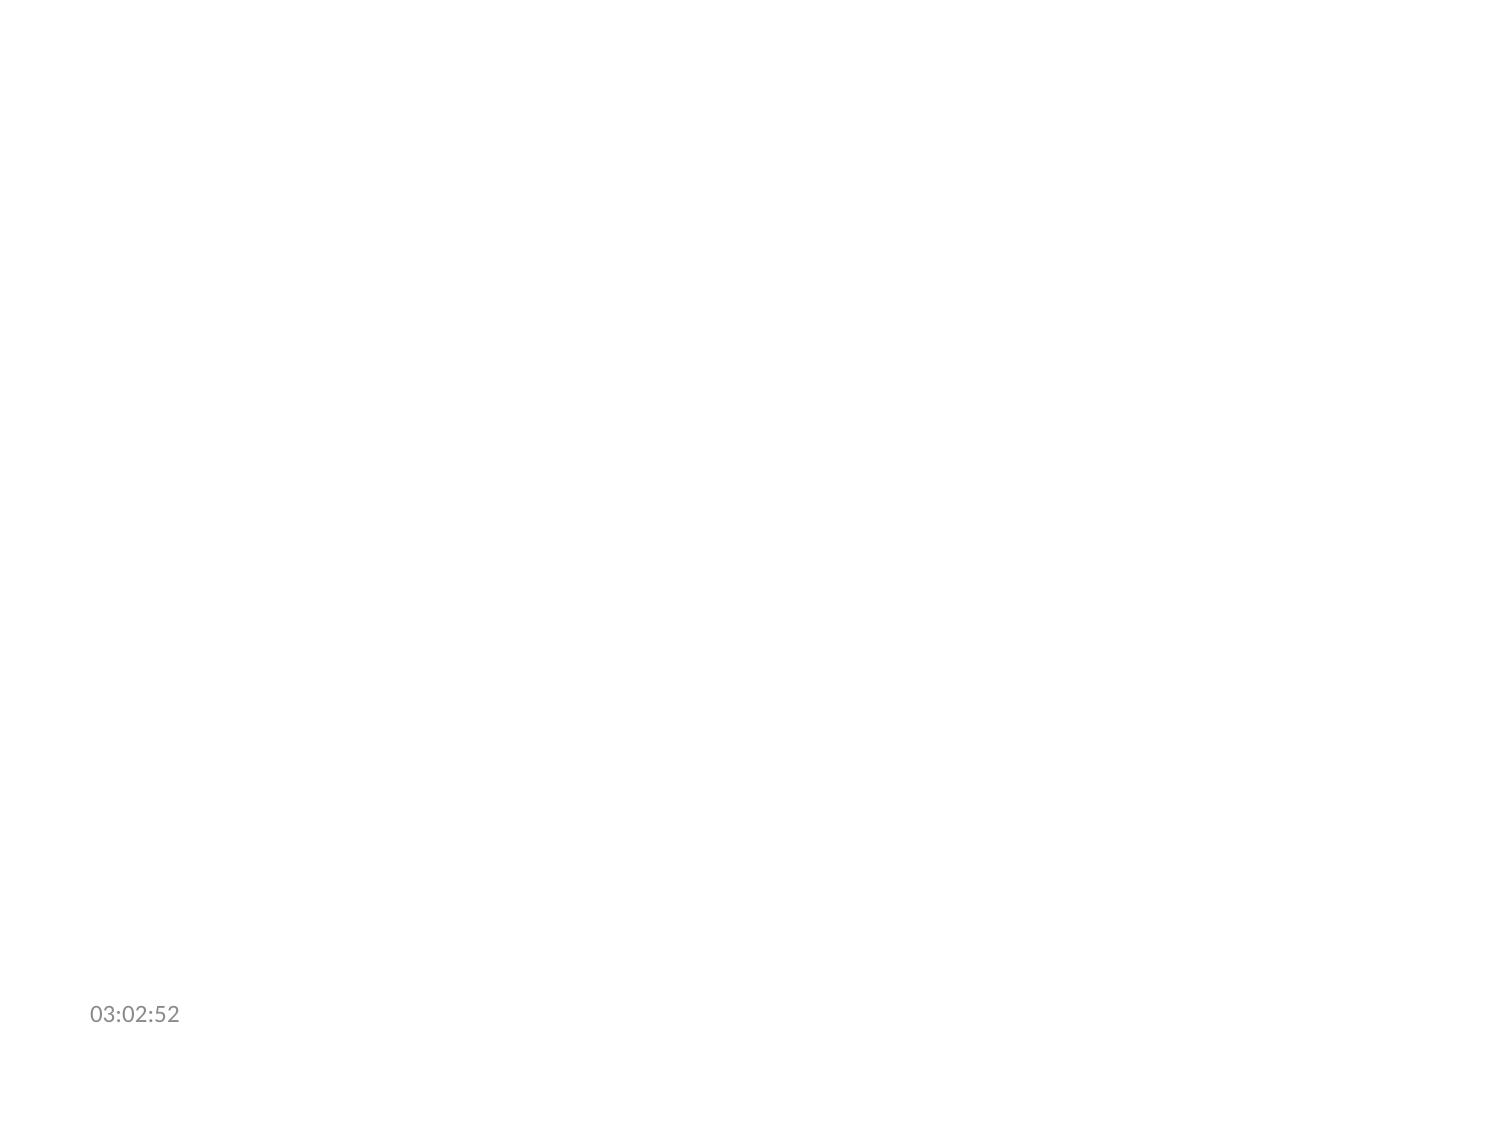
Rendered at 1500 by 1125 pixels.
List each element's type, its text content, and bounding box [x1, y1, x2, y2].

text_box 15:35:09 [75, 982, 425, 1043]
